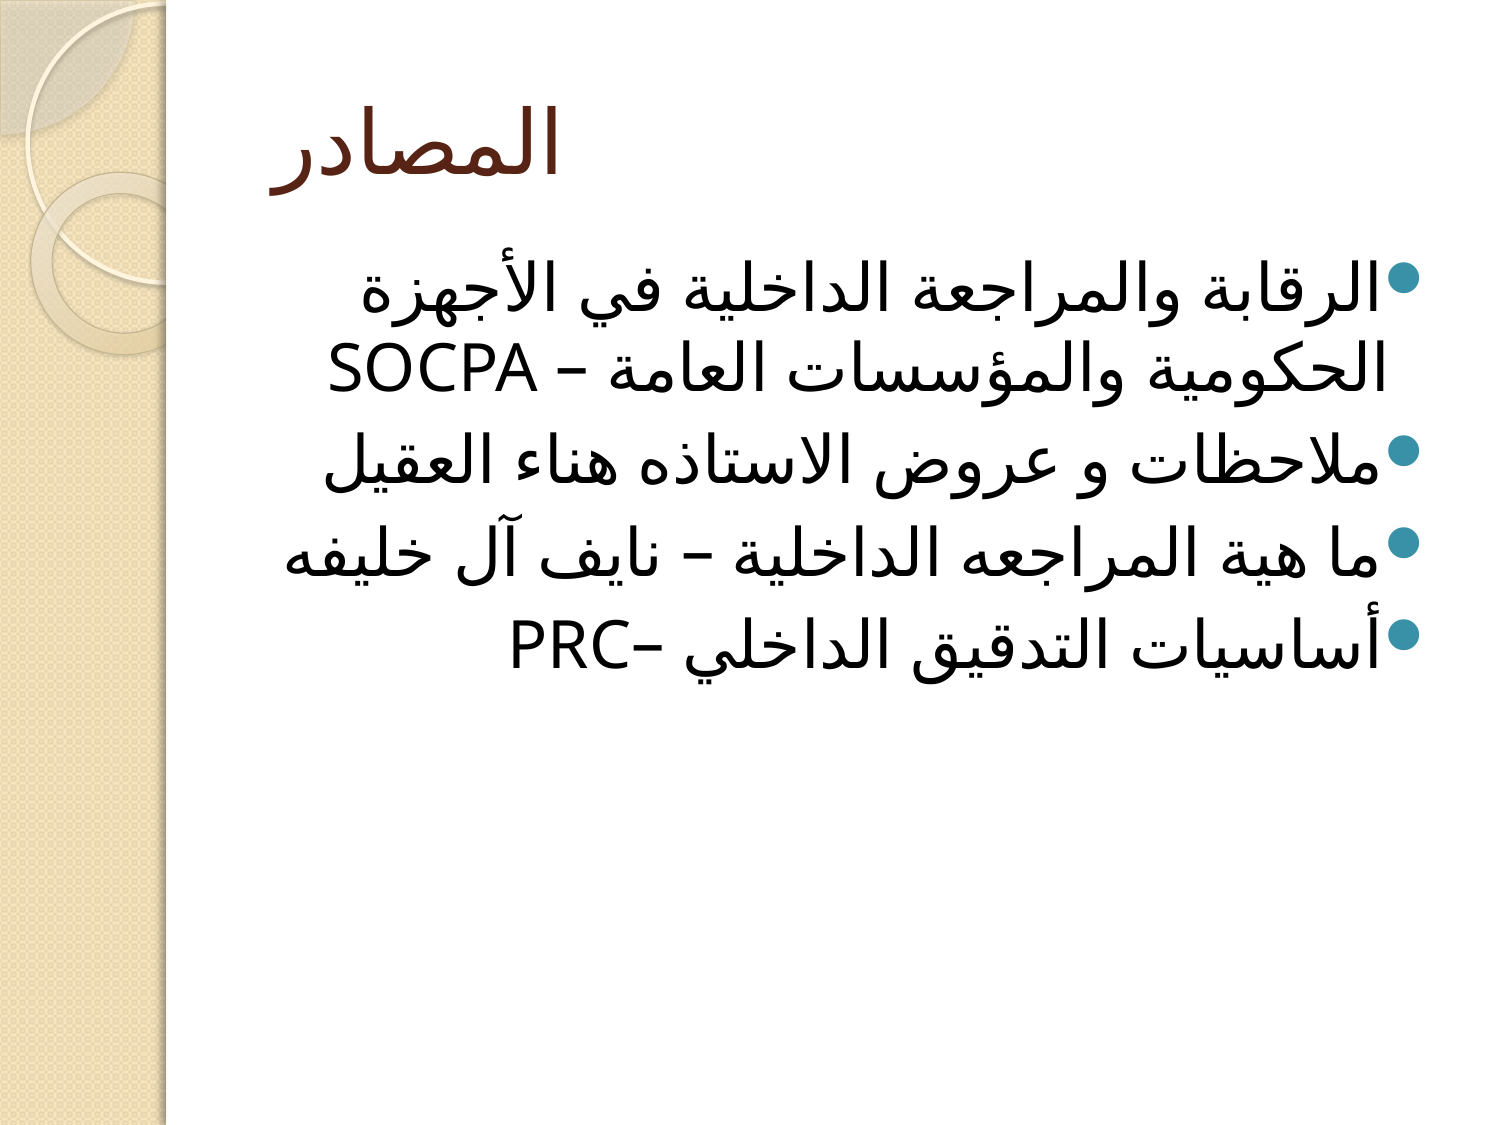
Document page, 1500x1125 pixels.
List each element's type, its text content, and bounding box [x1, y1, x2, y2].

title المصادر [235, 45, 1466, 233]
list الرقابة والمراجعة الداخلية في الأجهزة الحكومية والمؤسسات العامة – SOCPA ملاحظات و عروض الاستاذه هناء العقيل ما هية المراجعه الداخلية – نايف آل خليفه أساسيات التدقيق الداخلي –PRC [235, 237, 1466, 1025]
